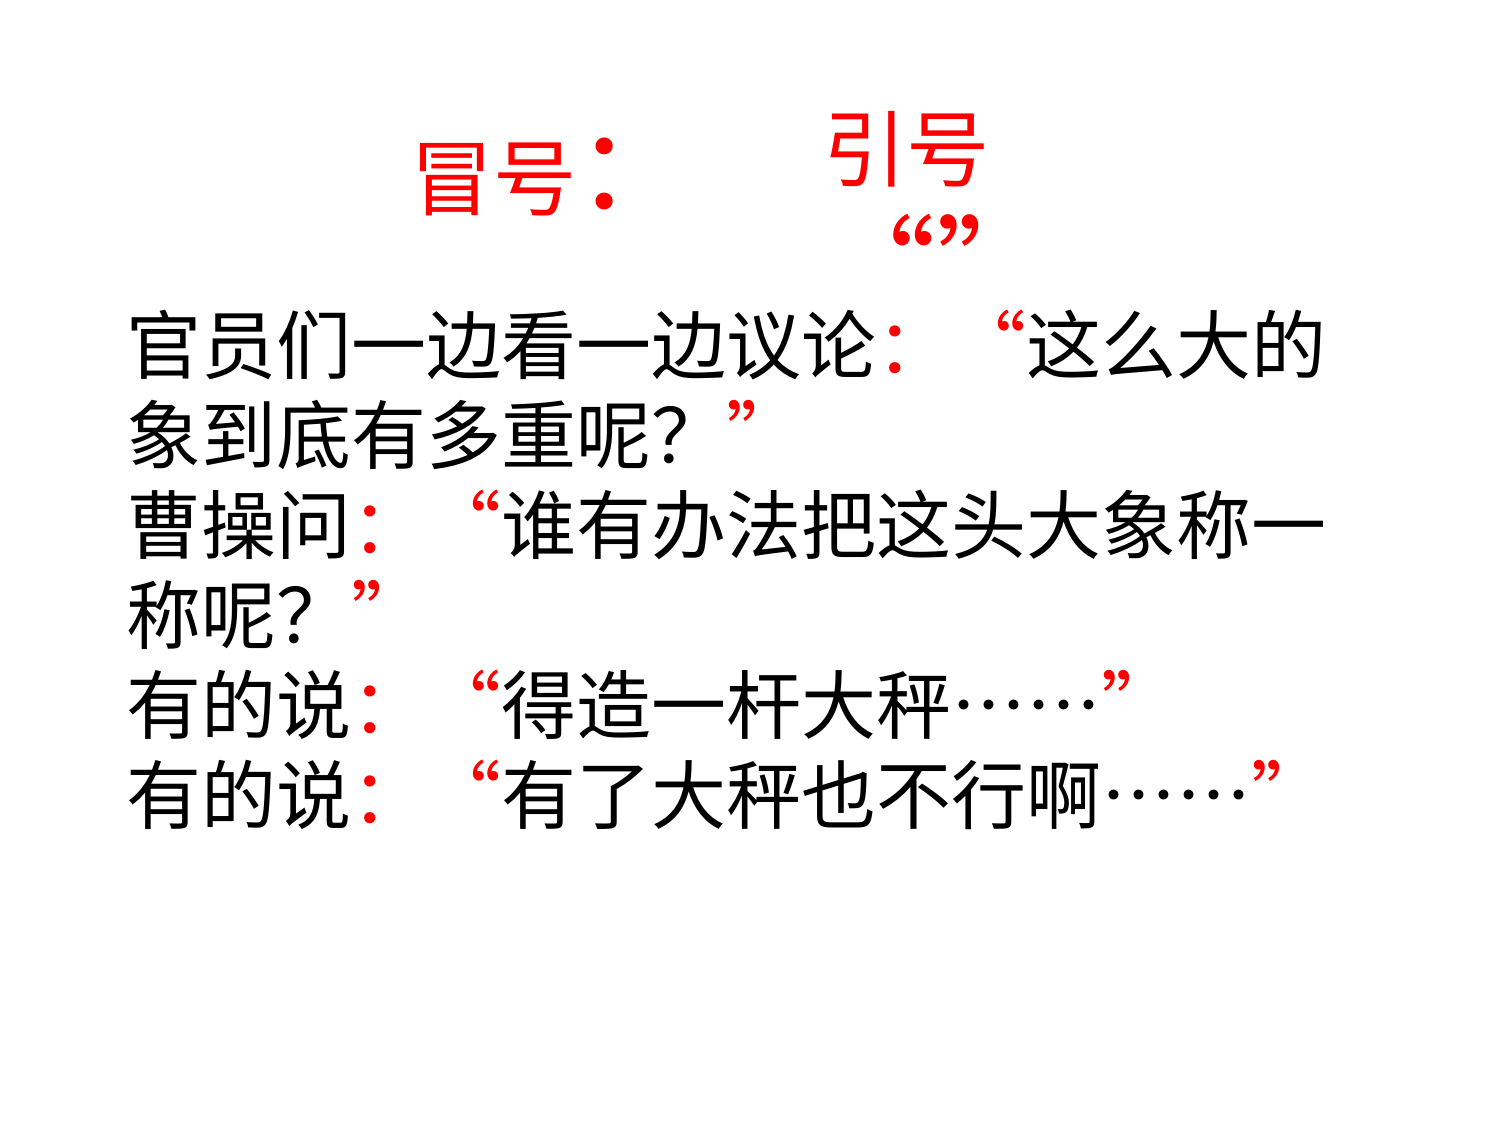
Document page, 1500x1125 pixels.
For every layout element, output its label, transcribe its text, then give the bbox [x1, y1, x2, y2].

text_box 官员们一边看一边议论：“这么大的象到底有多重呢？” 曹操问：“谁有办法把这头大象称一称呢？” 有的说：“得造一杆大秤……” 有的说：“有了大秤也不行啊……” [112, 290, 1353, 846]
text_box 引号“” [809, 90, 1164, 340]
text_box 冒号： [395, 89, 750, 240]
